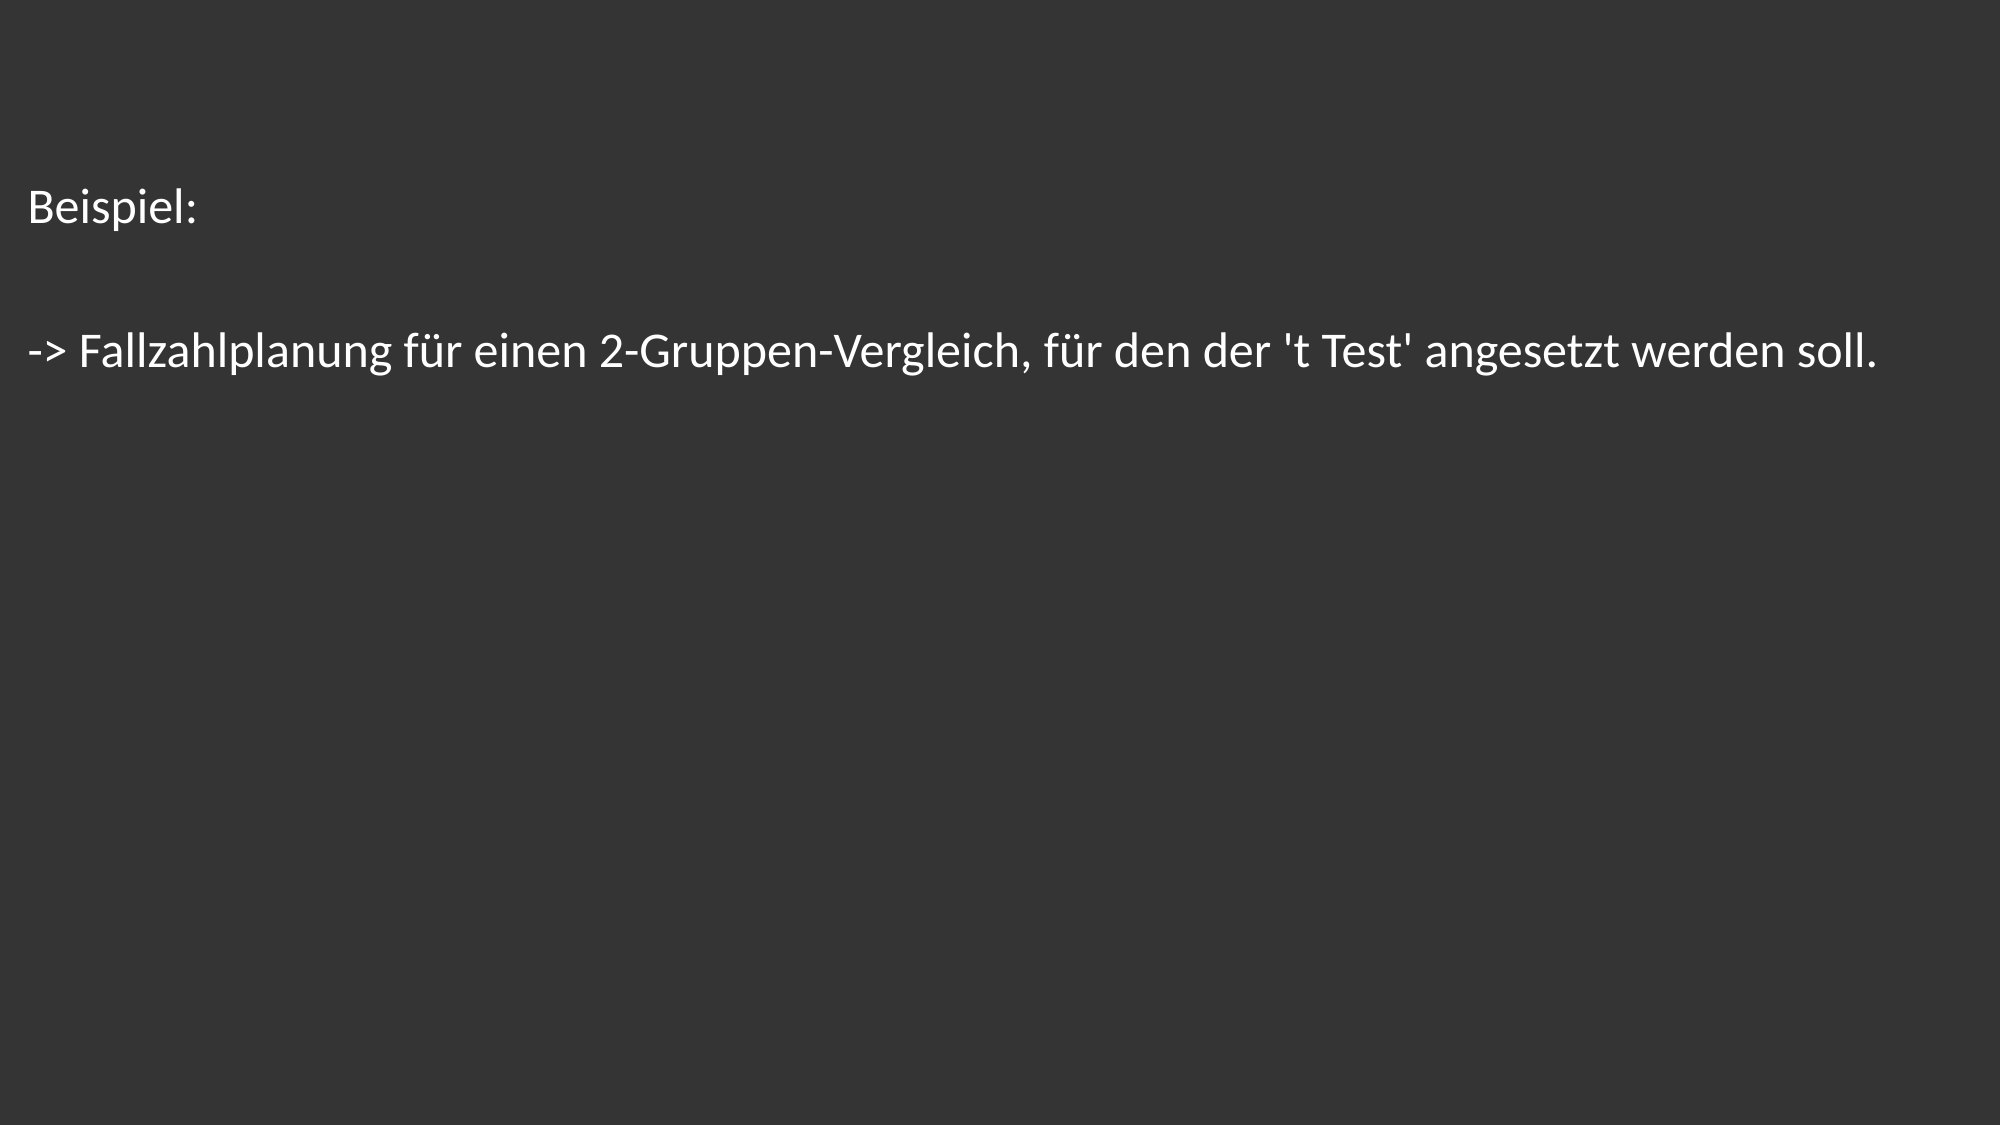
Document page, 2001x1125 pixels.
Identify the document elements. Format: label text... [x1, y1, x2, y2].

text_box Beispiel: -> Fallzahlplanung für einen 2-Gruppen-Vergleich, für den der 't Test' angesetzt werden soll. [12, 153, 1990, 1039]
